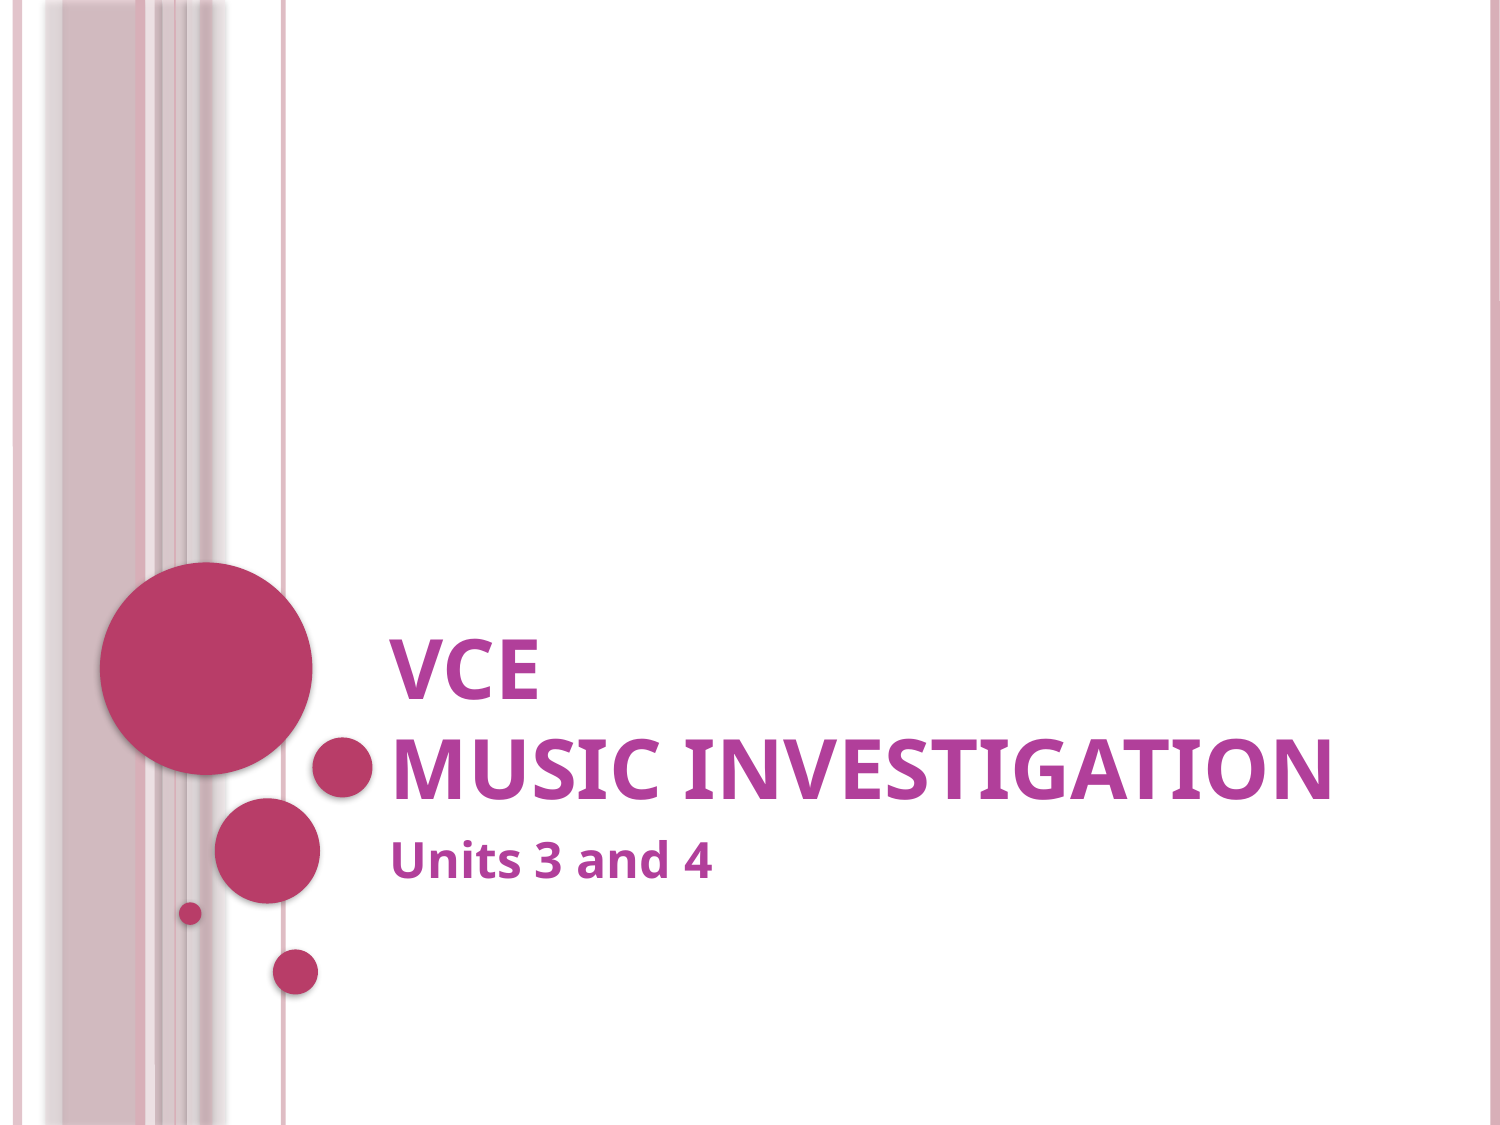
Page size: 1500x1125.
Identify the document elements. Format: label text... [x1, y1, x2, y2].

subtitle Units 3 and 4 [375, 820, 1388, 1046]
title VCE Music Investigation [375, 512, 1388, 820]
